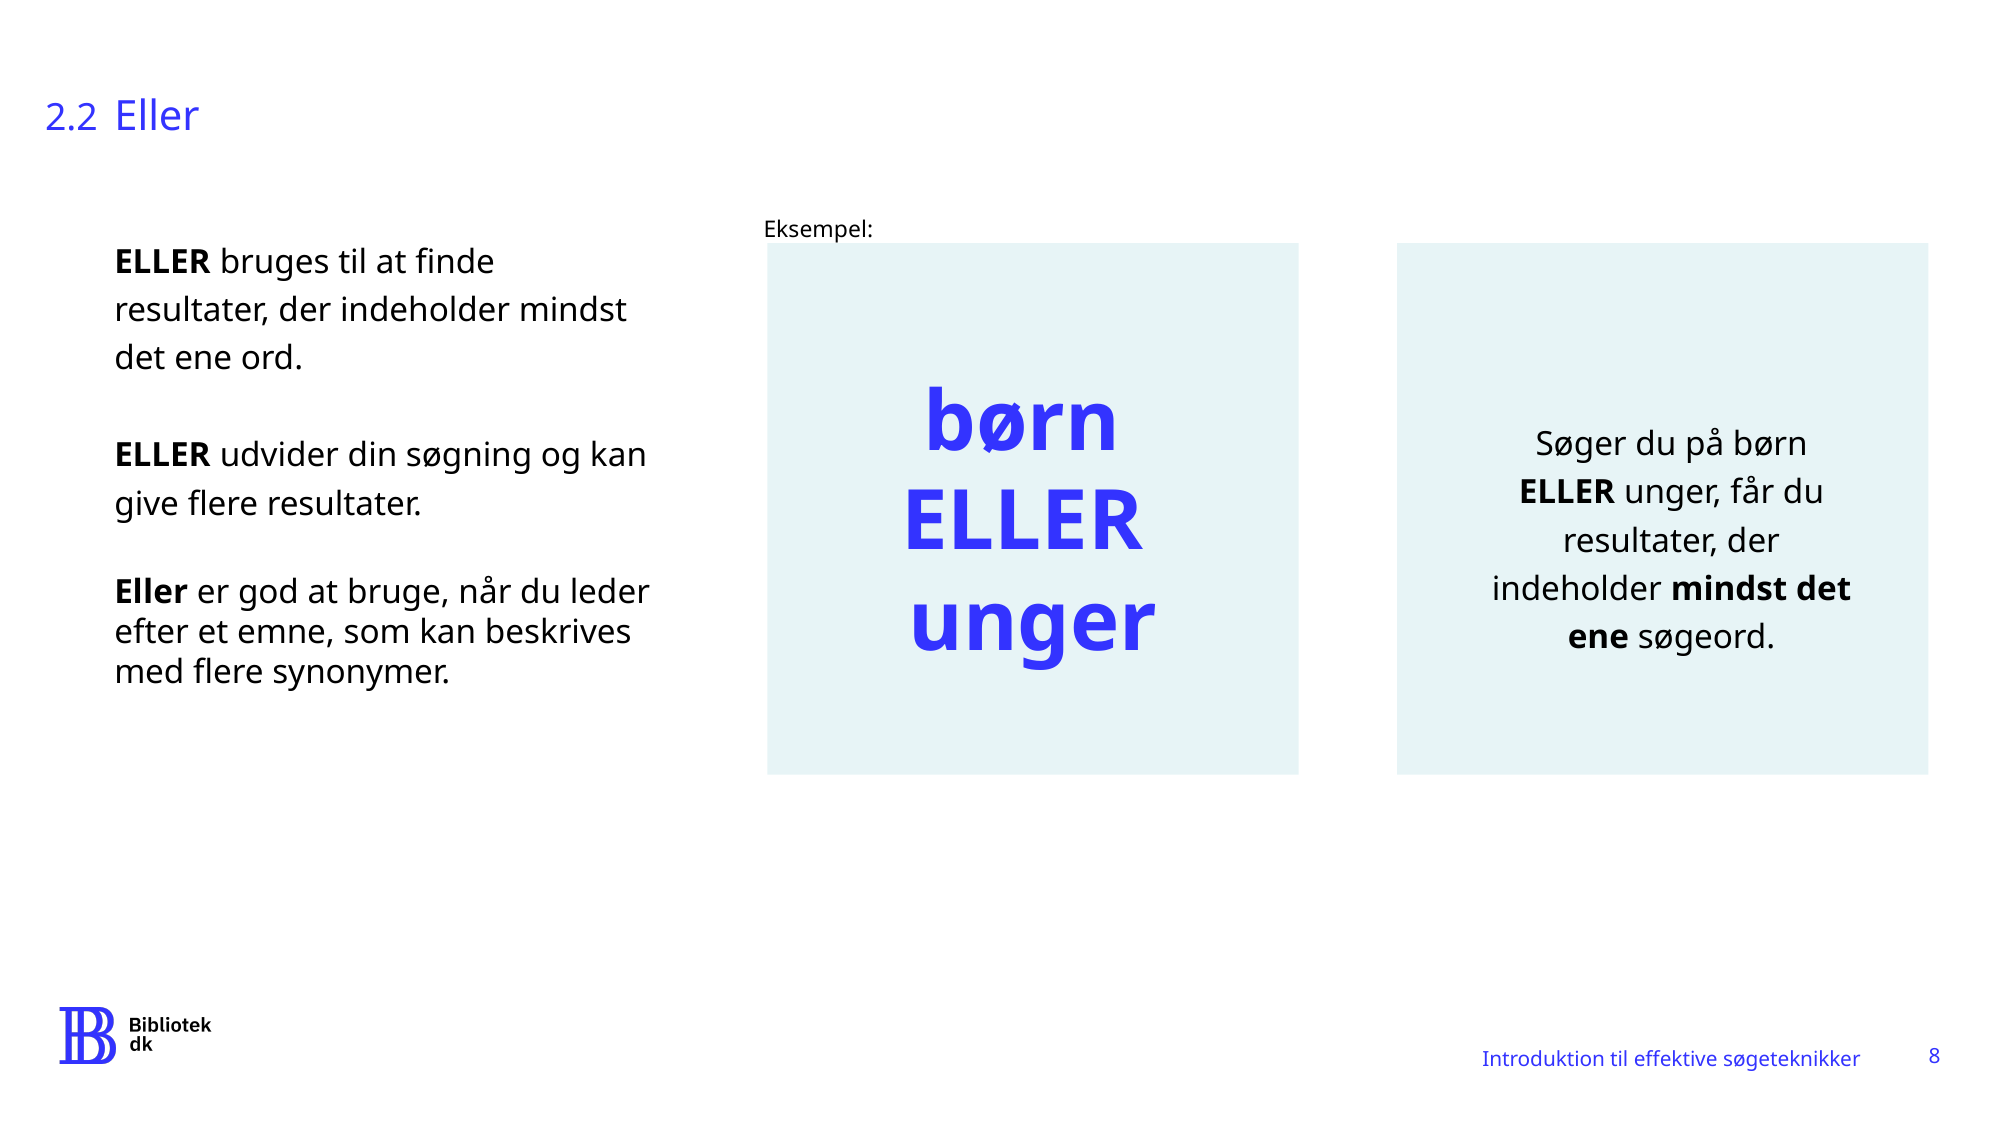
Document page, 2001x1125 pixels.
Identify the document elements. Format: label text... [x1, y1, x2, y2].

text_box ELLER bruges til at finde resultater, der indeholder mindst det ene ord. ELLER udvider din søgning og kan give flere resultater. Eller er god at bruge, når du leder efter et emne, som kan beskrives med flere synonymer. [114, 224, 670, 746]
text_box [766, 249, 1300, 776]
slide_number 8 [1505, 1026, 1956, 1087]
text_box Eksempel: [748, 185, 2000, 249]
text_box Eller [114, 94, 1929, 171]
text_box 2.2 [30, 85, 113, 146]
picture [59, 1007, 212, 1064]
text_box Søger du på børn ELLER unger, får du resultater, der indeholder mindst det ene søgeord. [1475, 406, 1868, 663]
text_box [1395, 249, 1930, 776]
text_box børn ELLER unger [767, 359, 1299, 674]
